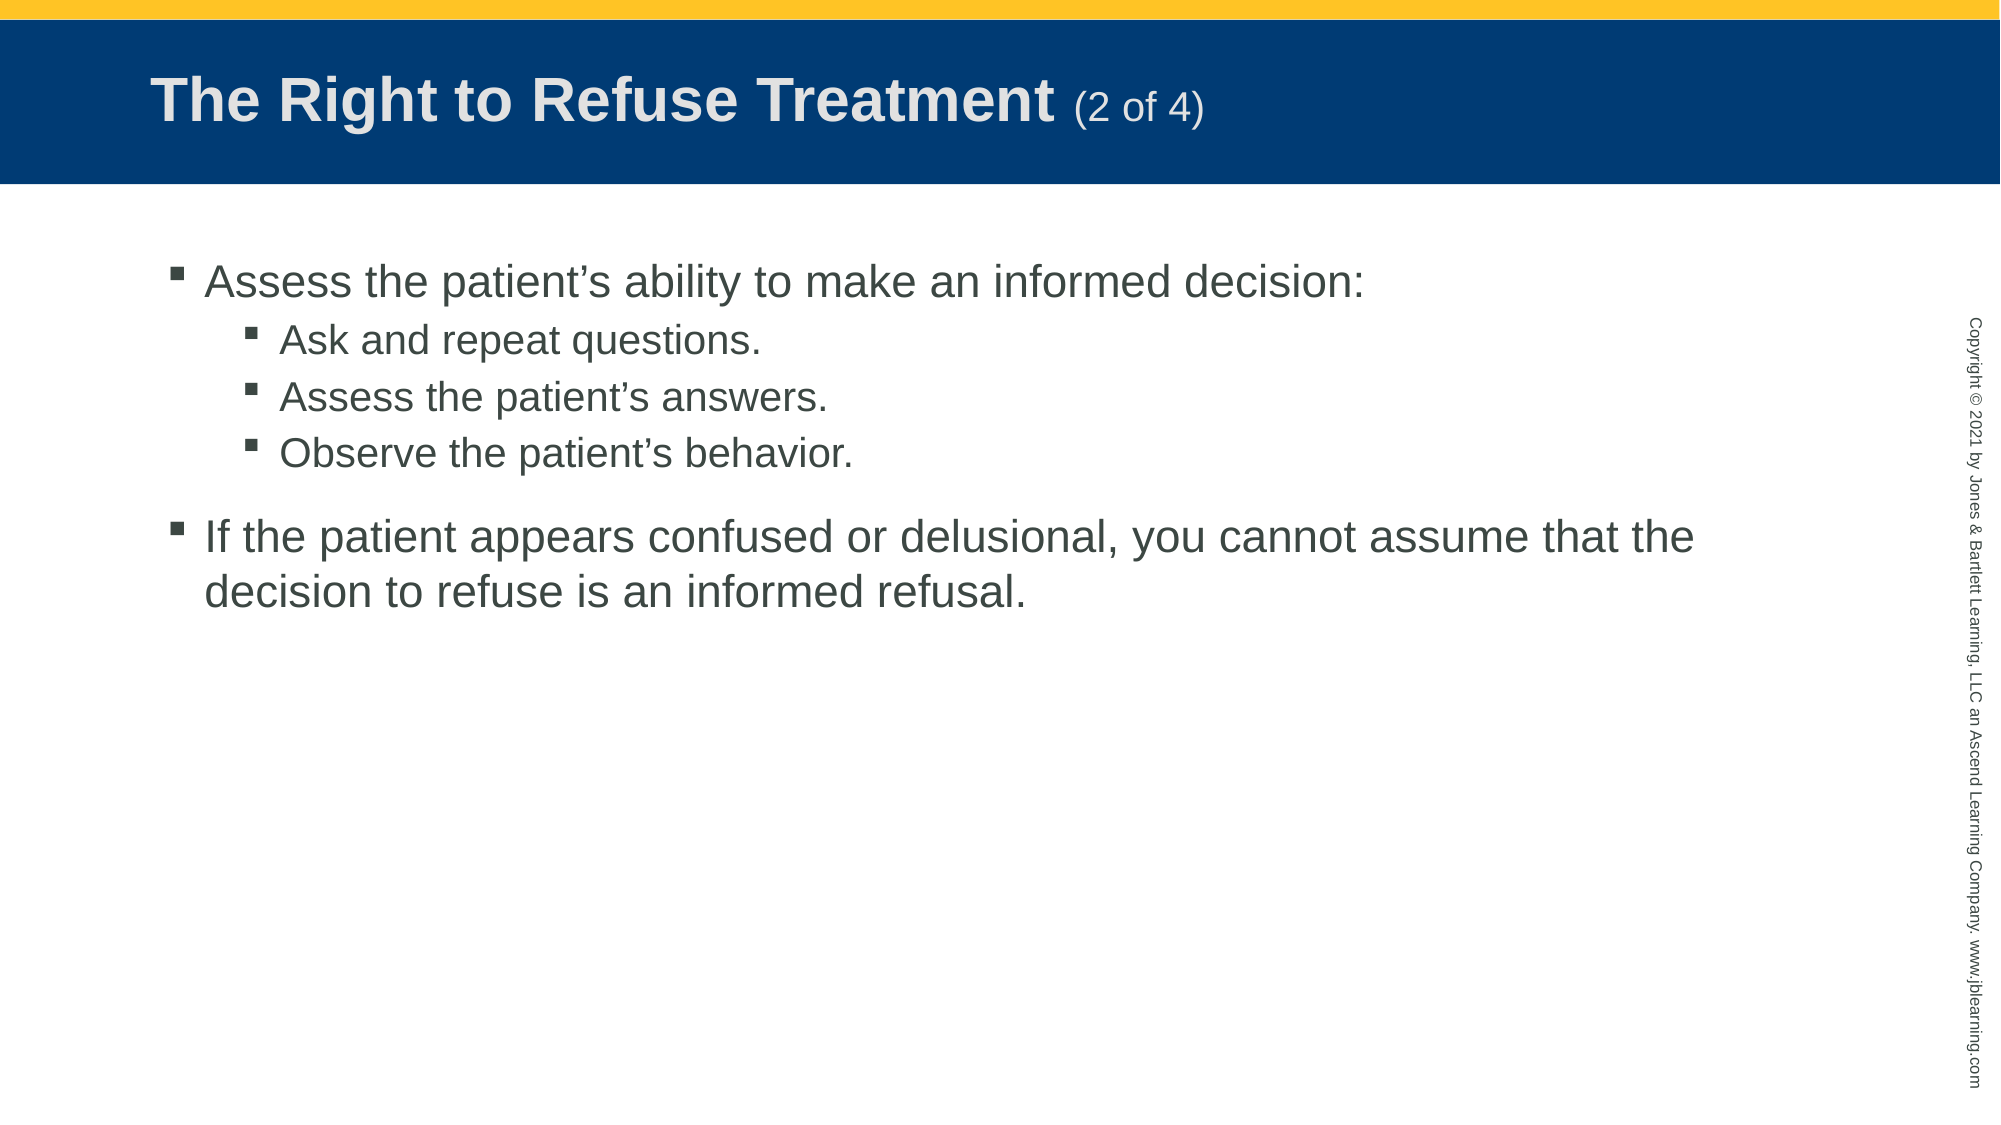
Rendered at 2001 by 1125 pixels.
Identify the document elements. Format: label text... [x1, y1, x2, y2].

list Assess the patient’s ability to make an informed decision: Ask and repeat questions. Assess the patient’s answers. Observe the patient’s behavior. If the patient appears confused or delusional, you cannot assume that the decision to refuse is an informed refusal. [151, 244, 1840, 1016]
title The Right to Refuse Treatment (2 of 4) [0, 19, 2000, 185]
